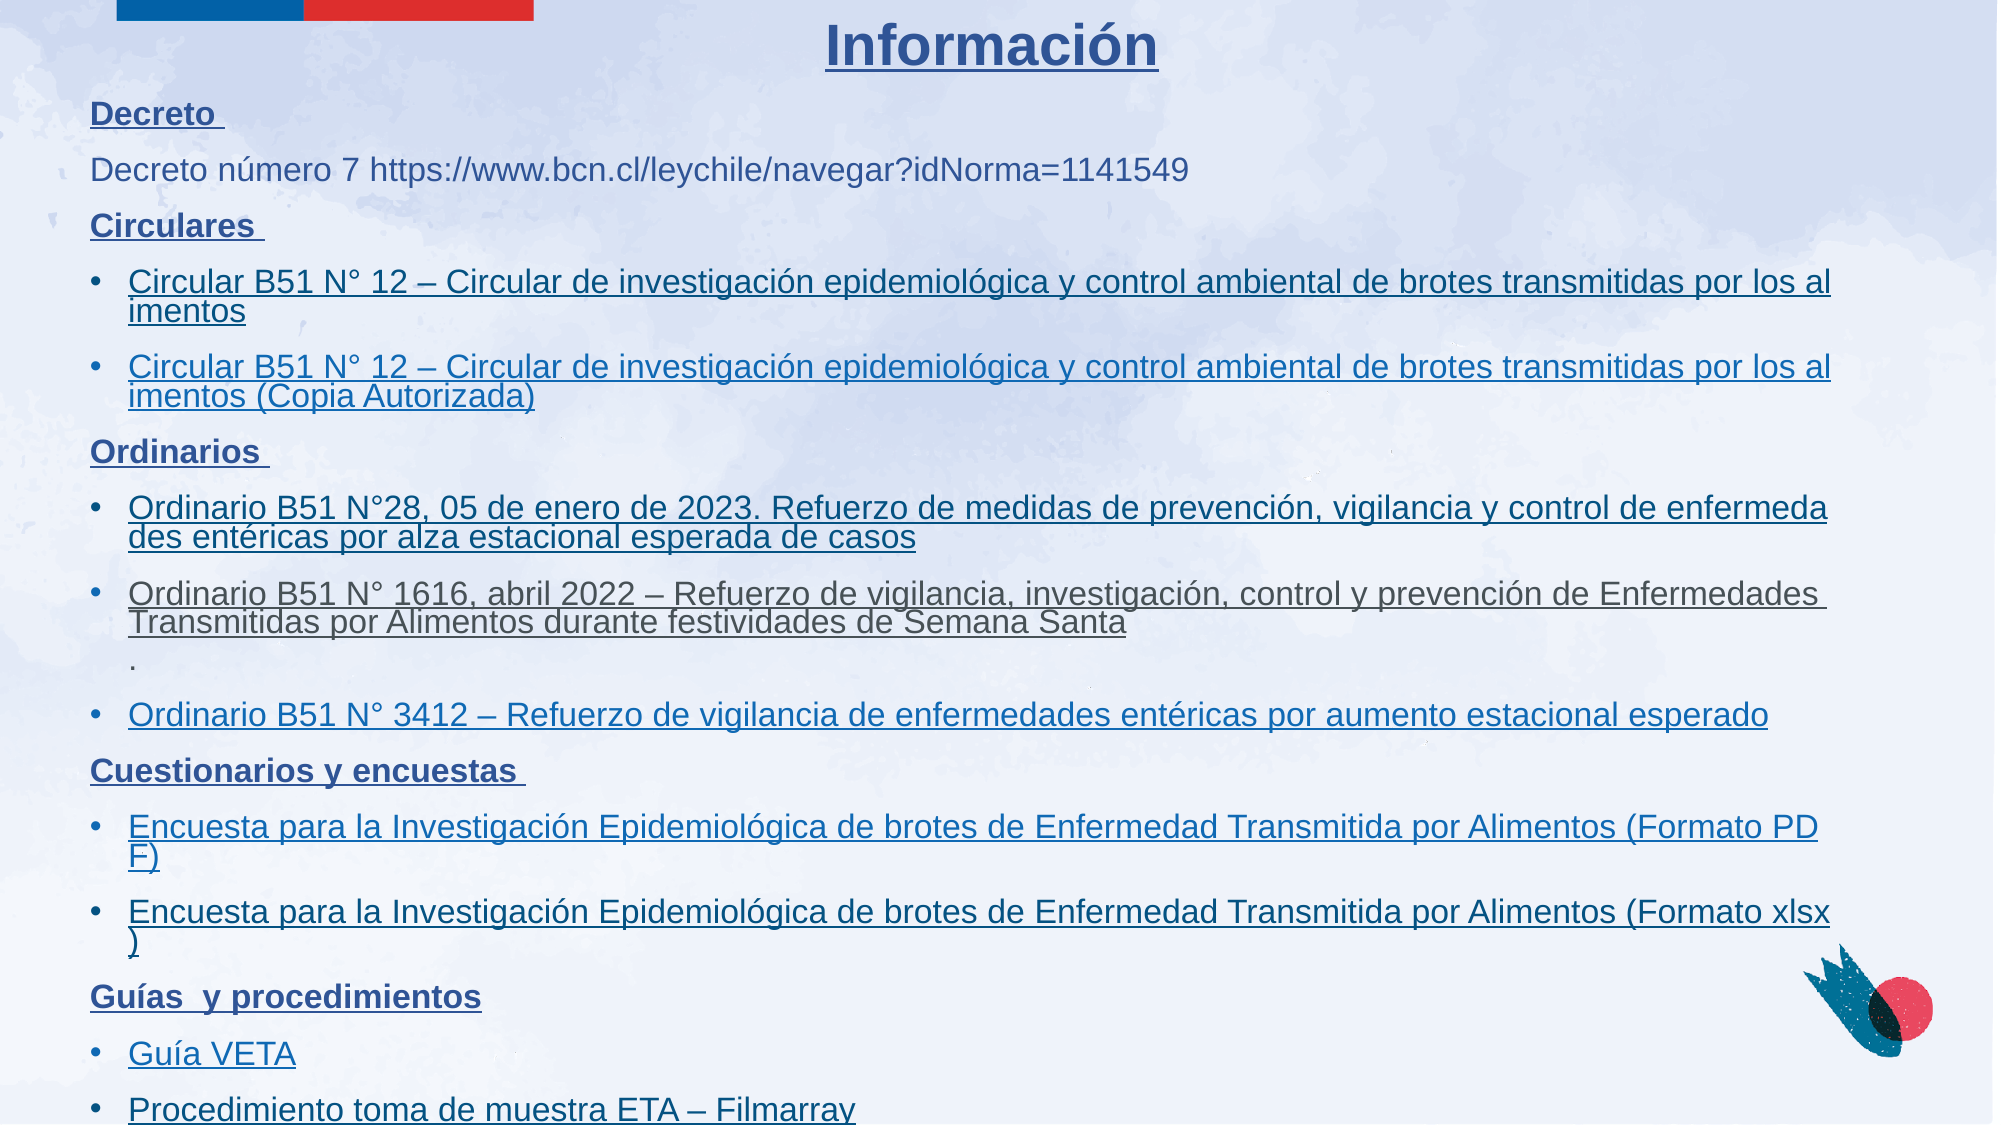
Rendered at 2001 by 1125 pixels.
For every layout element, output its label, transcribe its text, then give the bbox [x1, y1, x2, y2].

text_box Información [685, 0, 1299, 85]
picture [0, 0, 2001, 1125]
list Decreto Decreto número 7 https://www.bcn.cl/leychile/navegar?idNorma=1141549 Circulares Circular B51 N° 12 – Circular de investigación epidemiológica y control ambiental de brotes transmitidas por los alimentos Circular B51 N° 12 – Circular de investigación epidemiológica y control ambiental de brotes transmitidas por los alimentos (Copia Autorizada) Ordinarios Ordinario B51 N°28, 05 de enero de 2023. Refuerzo de medidas de prevención, vigilancia y control de enfermedades entéricas por alza estacional esperada de casos Ordinario B51 N° 1616, abril 2022 – Refuerzo de vigilancia, investigación, control y prevención de Enfermedades Transmitidas por Alimentos durante festividades de Semana Santa. Ordinario B51 N° 3412 – Refuerzo de vigilancia de enfermedades entéricas por aumento estacional esperado Cuestionarios y encuestas Encuesta para la Investigación Epidemiológica de brotes de Enfermedad Transmitida por Alimentos (Formato PDF) Encuesta para la Investigación Epidemiológica de brotes de Enfermedad Transmitida por Alimentos (Formato xlsx) Guías y procedimientos Guía VETA Procedimiento toma de muestra ETA – Filmarray Afiche Las 5 claves para mantener los alimentos seguros… y prevenir enfermedades transmitidas por los alimentos [74, 88, 1852, 1081]
